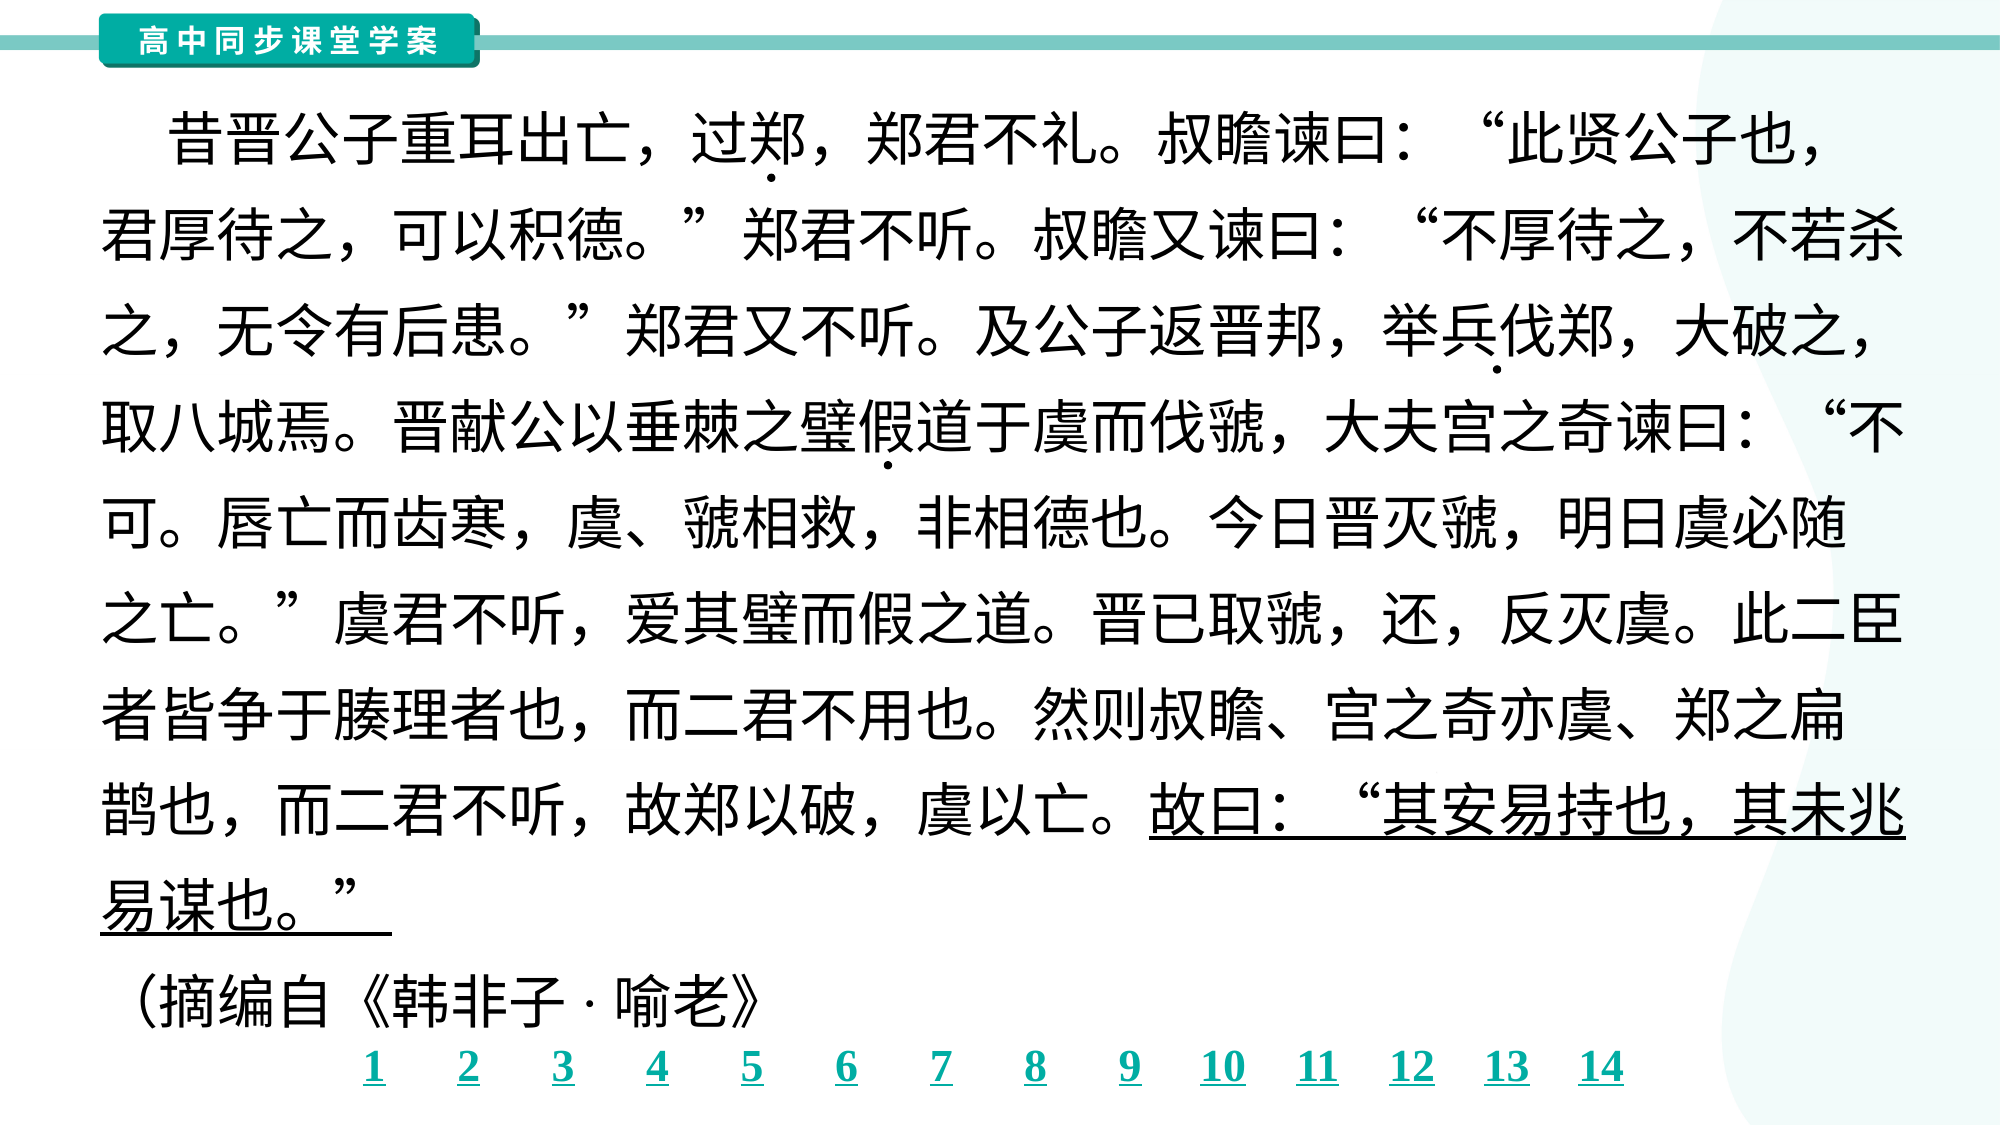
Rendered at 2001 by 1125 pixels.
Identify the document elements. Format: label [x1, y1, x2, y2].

text_box [883, 461, 893, 470]
picture [0, 0, 2000, 1125]
text_box [767, 173, 776, 182]
text_box [1492, 365, 1502, 374]
